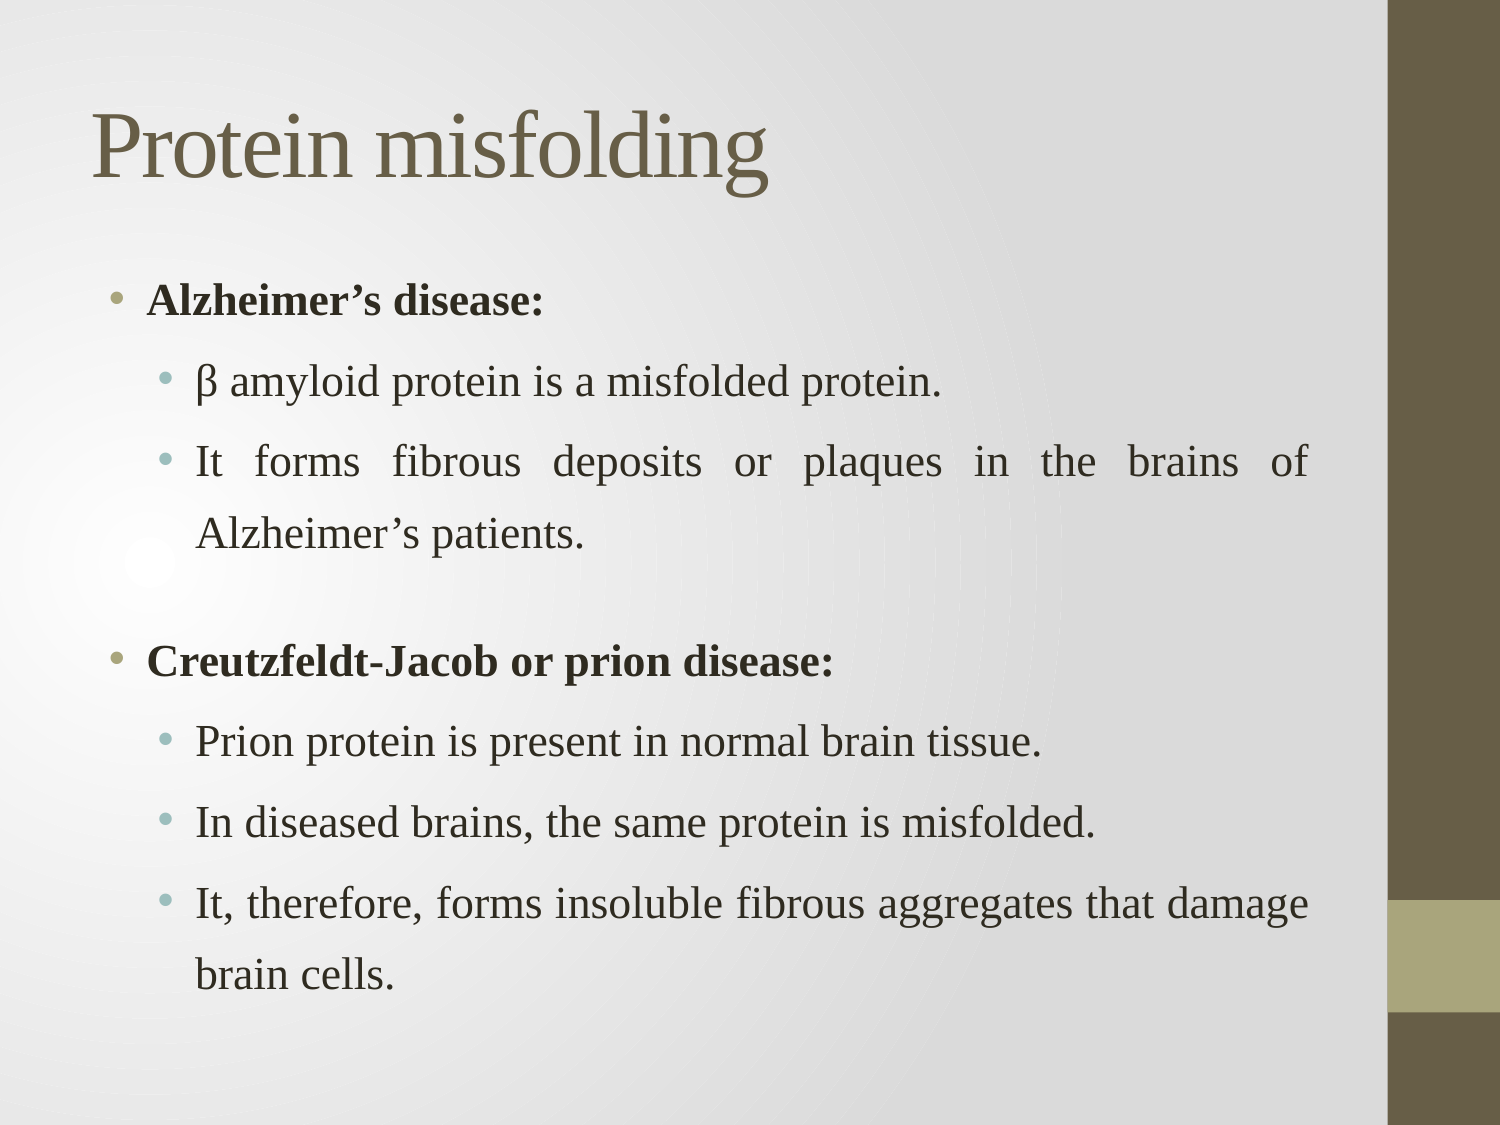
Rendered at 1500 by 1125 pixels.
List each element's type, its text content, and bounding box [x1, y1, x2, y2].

list Alzheimer’s disease: β amyloid protein is a misfolded protein. It forms fibrous deposits or plaques in the brains of Alzheimer’s patients. Creutzfeldt-Jacob or prion disease: Prion protein is present in normal brain tissue. In diseased brains, the same protein is misfolded. It, therefore, forms insoluble fibrous aggregates that damage brain cells. [75, 262, 1325, 1050]
title Protein misfolding [75, 45, 1325, 233]
